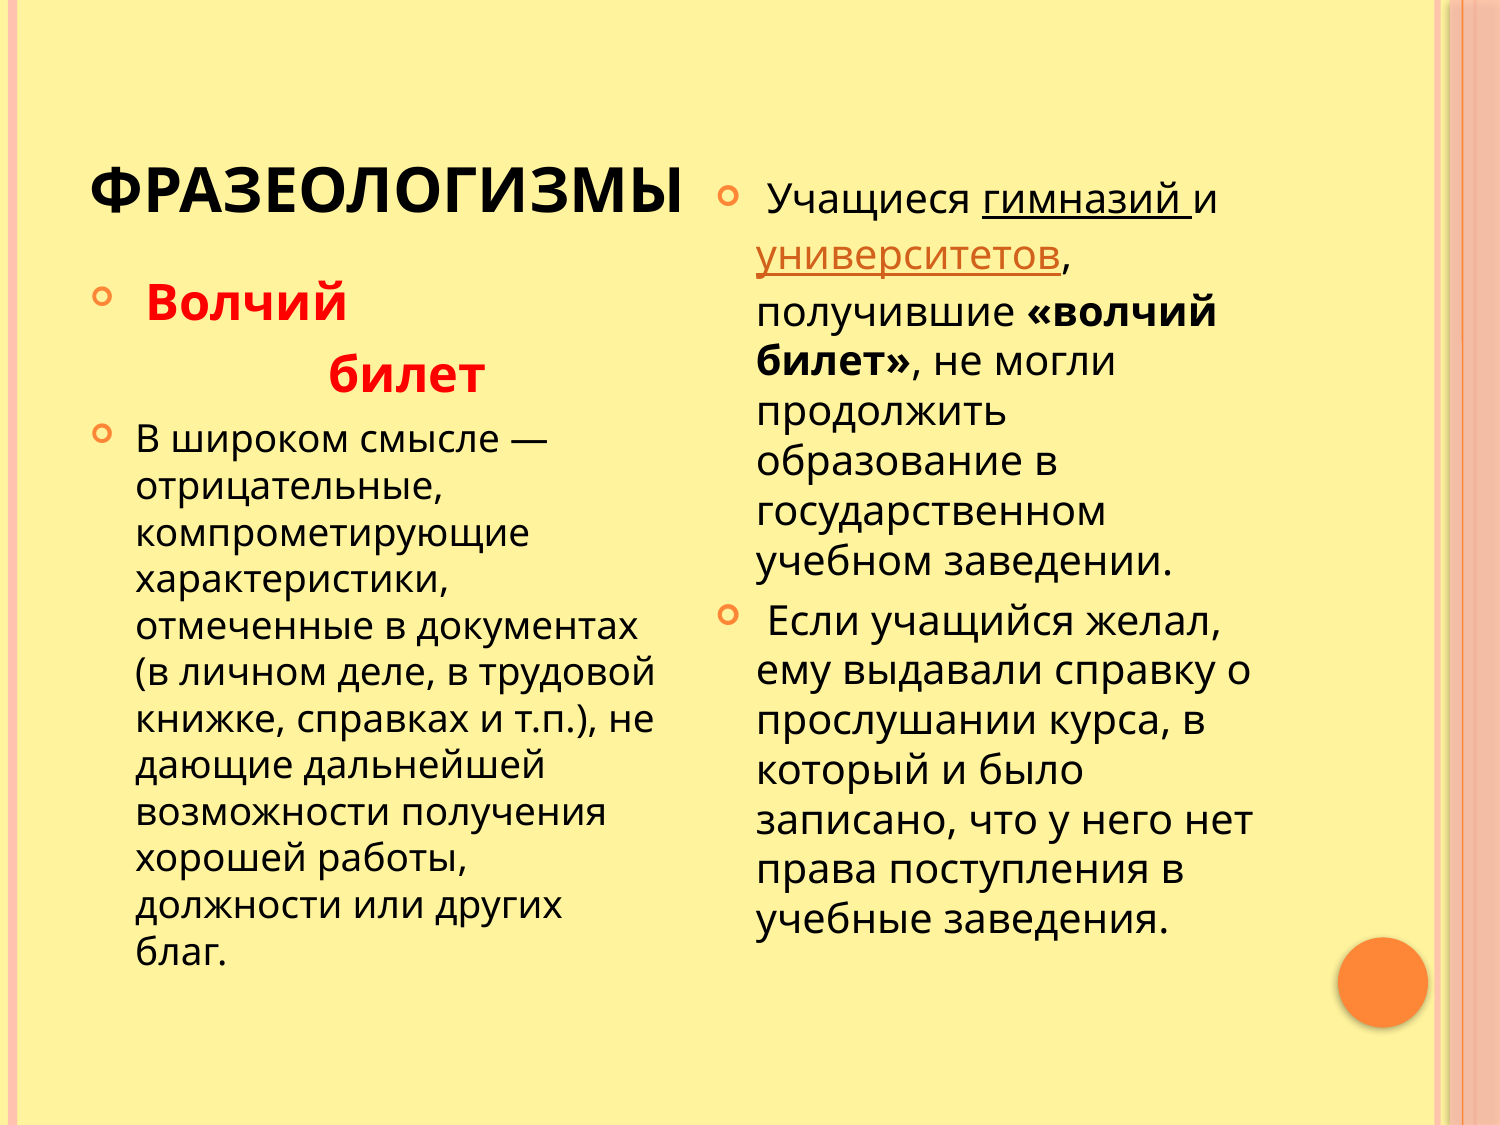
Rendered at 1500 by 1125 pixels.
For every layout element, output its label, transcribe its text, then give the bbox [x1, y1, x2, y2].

list Волчий билет В широком смысле — отрицательные, компрометирующие характеристики, отмеченные в документах (в личном деле, в трудовой книжке, справках и т.п.), не дающие дальнейшей возможности получения хорошей работы, должности или других благ. [74, 262, 676, 1013]
list Учащиеся гимназий и университетов, получившие «волчий билет», не могли продолжить образование в государственном учебном заведении. Если учащийся желал, ему выдавали справку о прослушании курса, в который и было записано, что у него нет права поступления в учебные заведения. [700, 163, 1301, 1013]
title Фразеологизмы [75, 45, 1300, 233]
